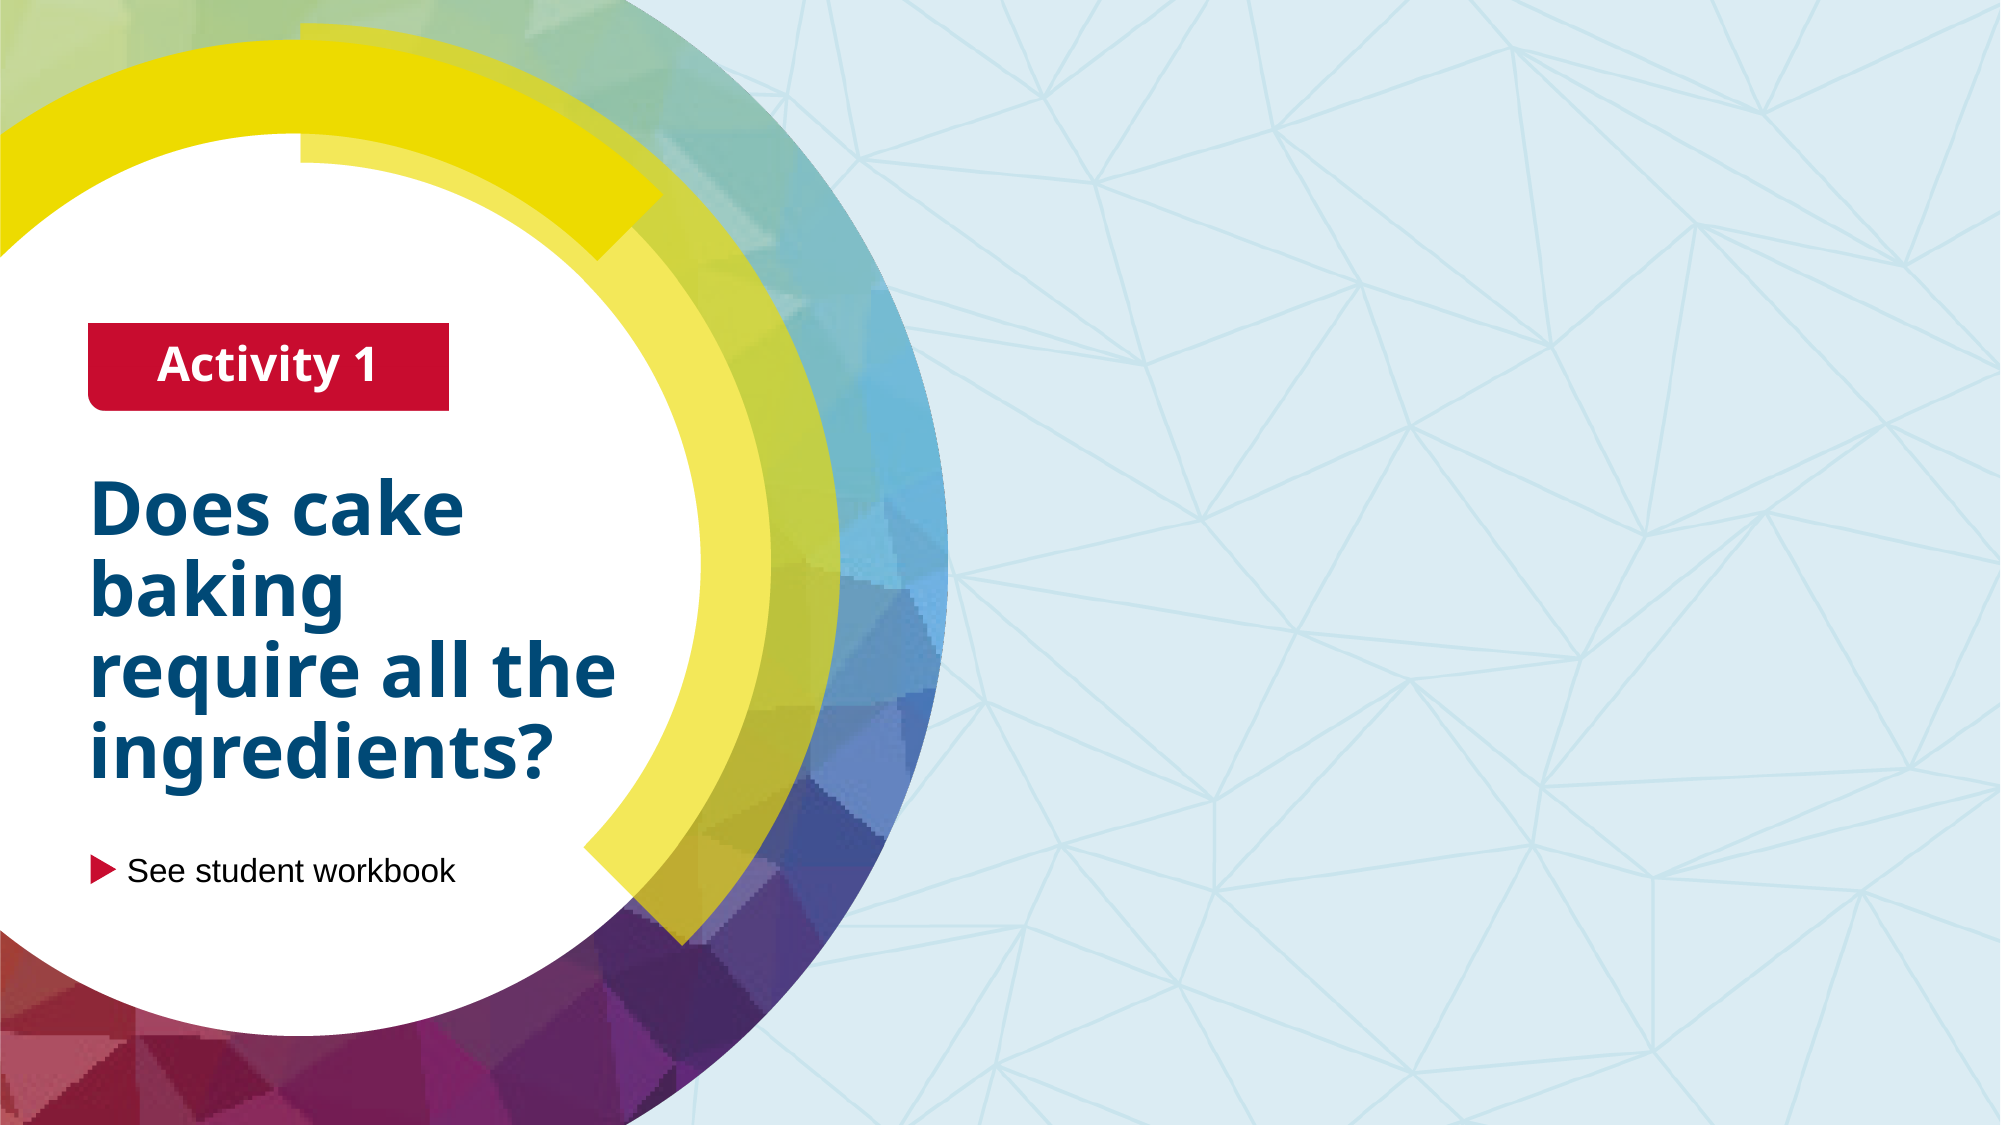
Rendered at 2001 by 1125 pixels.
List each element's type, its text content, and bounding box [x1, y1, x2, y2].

picture [0, 0, 2001, 1125]
list See student workbook [126, 802, 680, 890]
title Does cake baking require all the ingredients? [88, 471, 621, 821]
list Activity 1 [88, 323, 449, 410]
